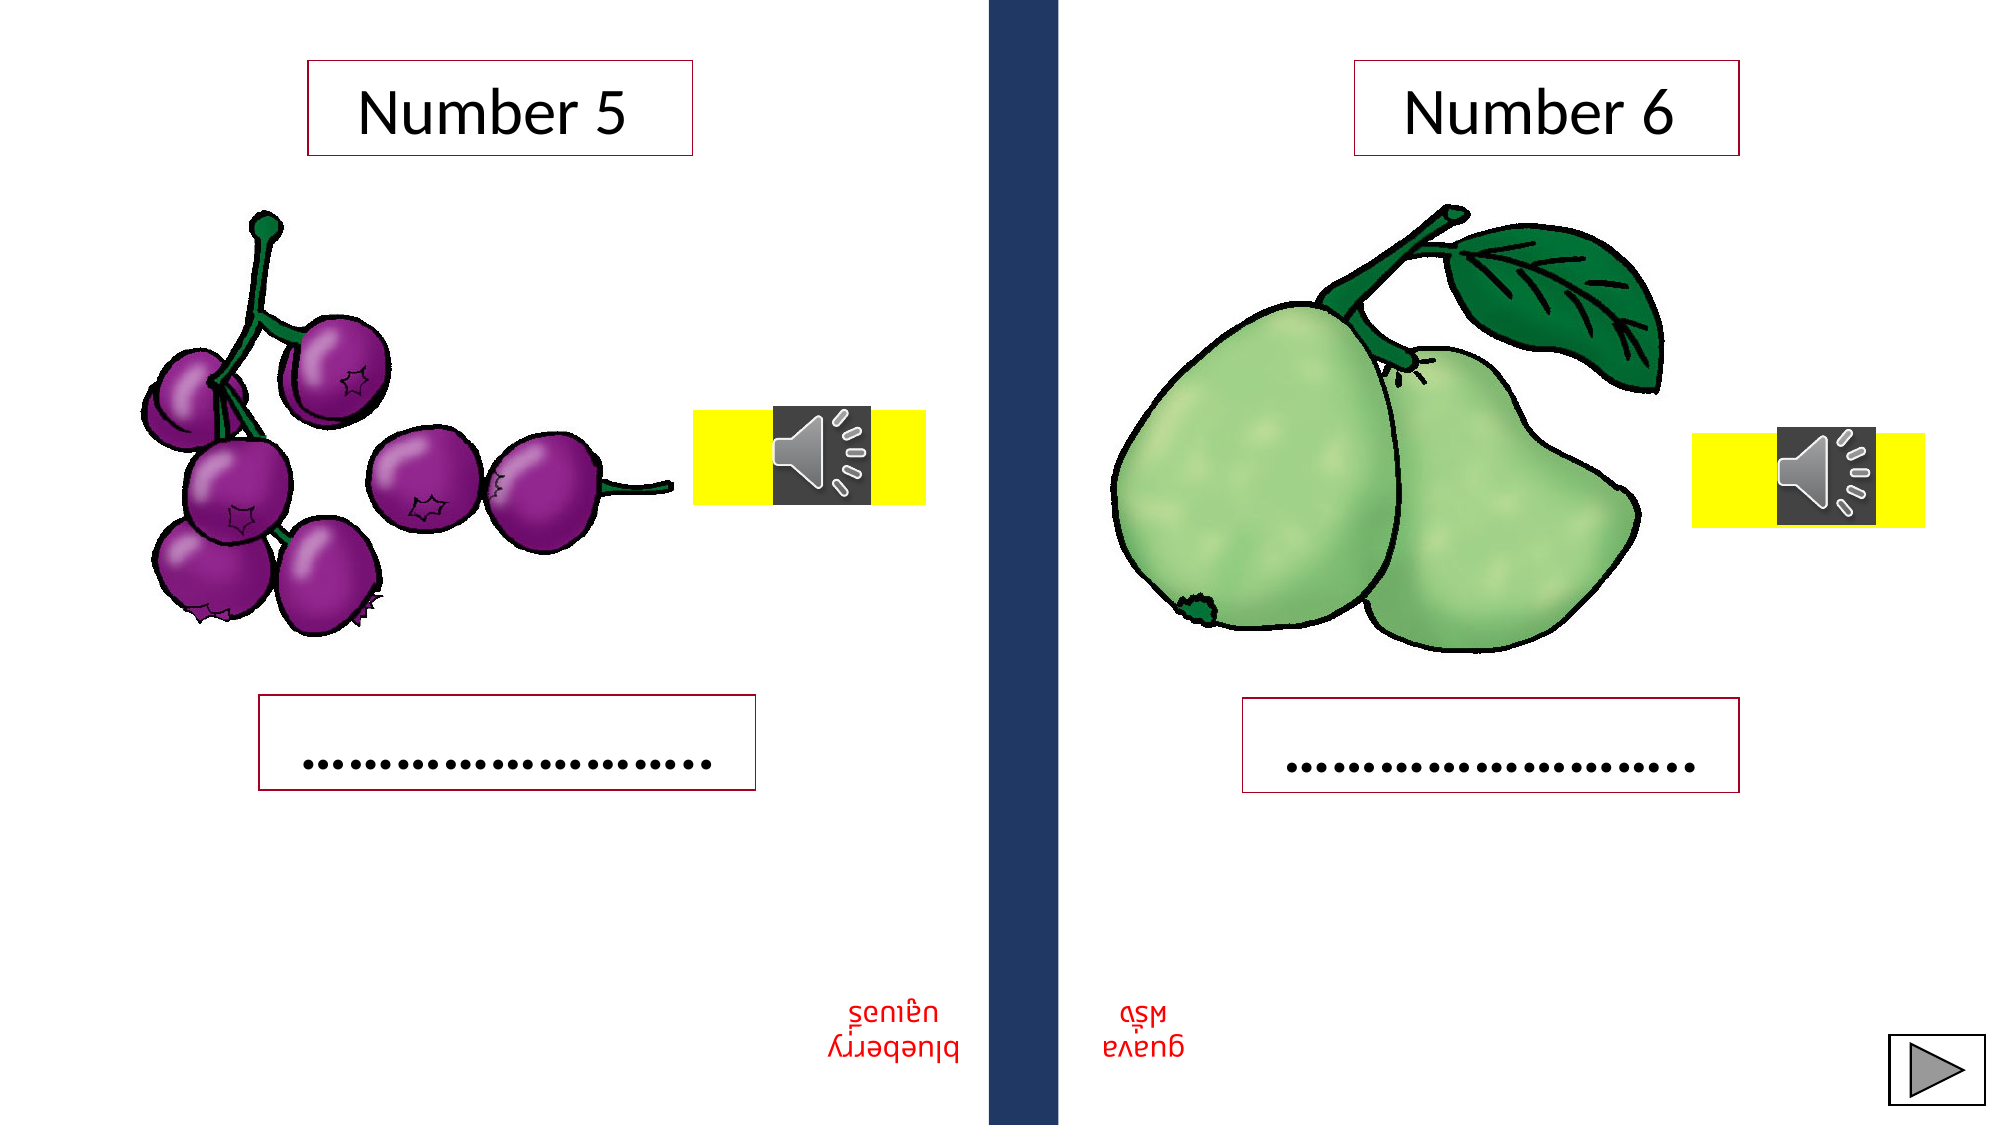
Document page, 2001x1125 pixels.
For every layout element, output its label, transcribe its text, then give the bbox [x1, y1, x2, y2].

text_box …………………….. [1242, 697, 1739, 793]
table_header [873, 410, 926, 505]
table_header [693, 410, 772, 505]
text_box blueberry บลูเบอรี่ [803, 993, 985, 1078]
table_header [1692, 433, 1925, 528]
picture [772, 405, 873, 506]
text_box [988, 0, 1059, 1125]
picture [1776, 425, 1877, 526]
text_box …………………….. [259, 695, 756, 790]
text_box Number 5 [308, 60, 693, 156]
picture [89, 197, 692, 655]
text_box Number 6 [1354, 60, 1739, 156]
text_box [1888, 1034, 1986, 1106]
text_box guava ฝรั่ง [1074, 993, 1213, 1078]
picture [1062, 156, 1692, 664]
